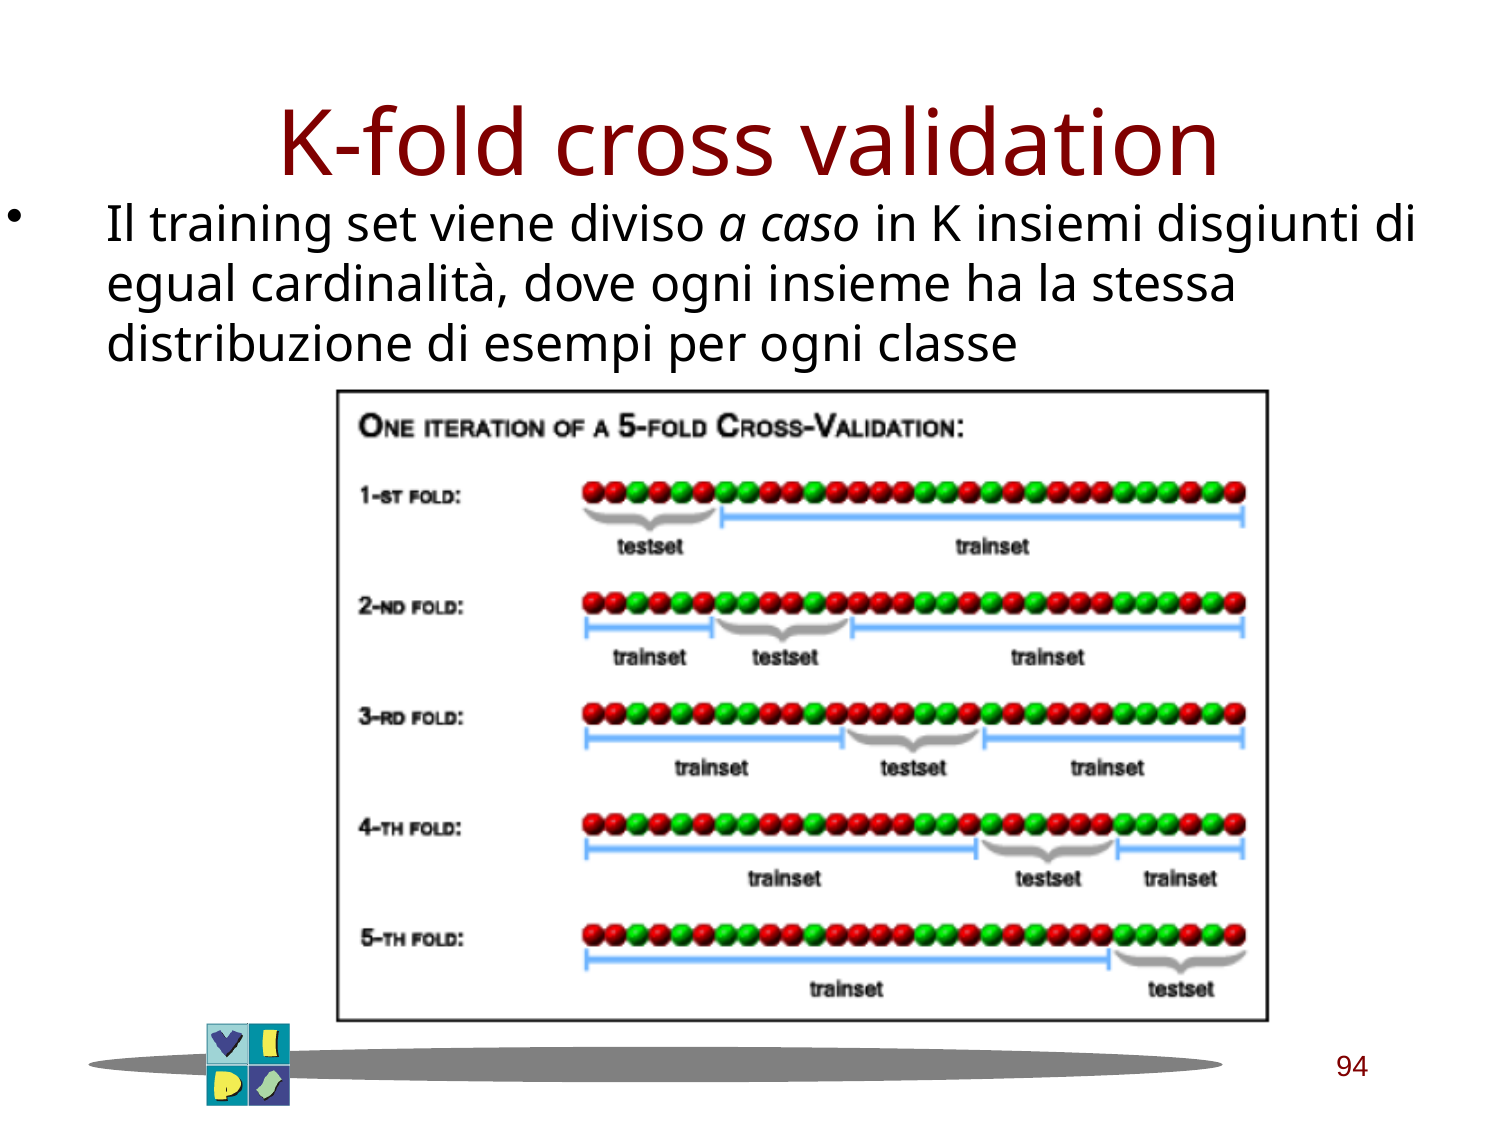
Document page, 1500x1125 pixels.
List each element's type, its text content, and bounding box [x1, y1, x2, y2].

text_box Il training set viene diviso a caso in K insiemi disgiunti di egual cardinalità, dove ogni insieme ha la stessa distribuzione di esempi per ogni classe [0, 184, 1447, 927]
title K-fold cross validation [75, 45, 1425, 184]
picture [324, 381, 1282, 1035]
slide_number 94 [1033, 1039, 1384, 1118]
picture [206, 1023, 290, 1106]
